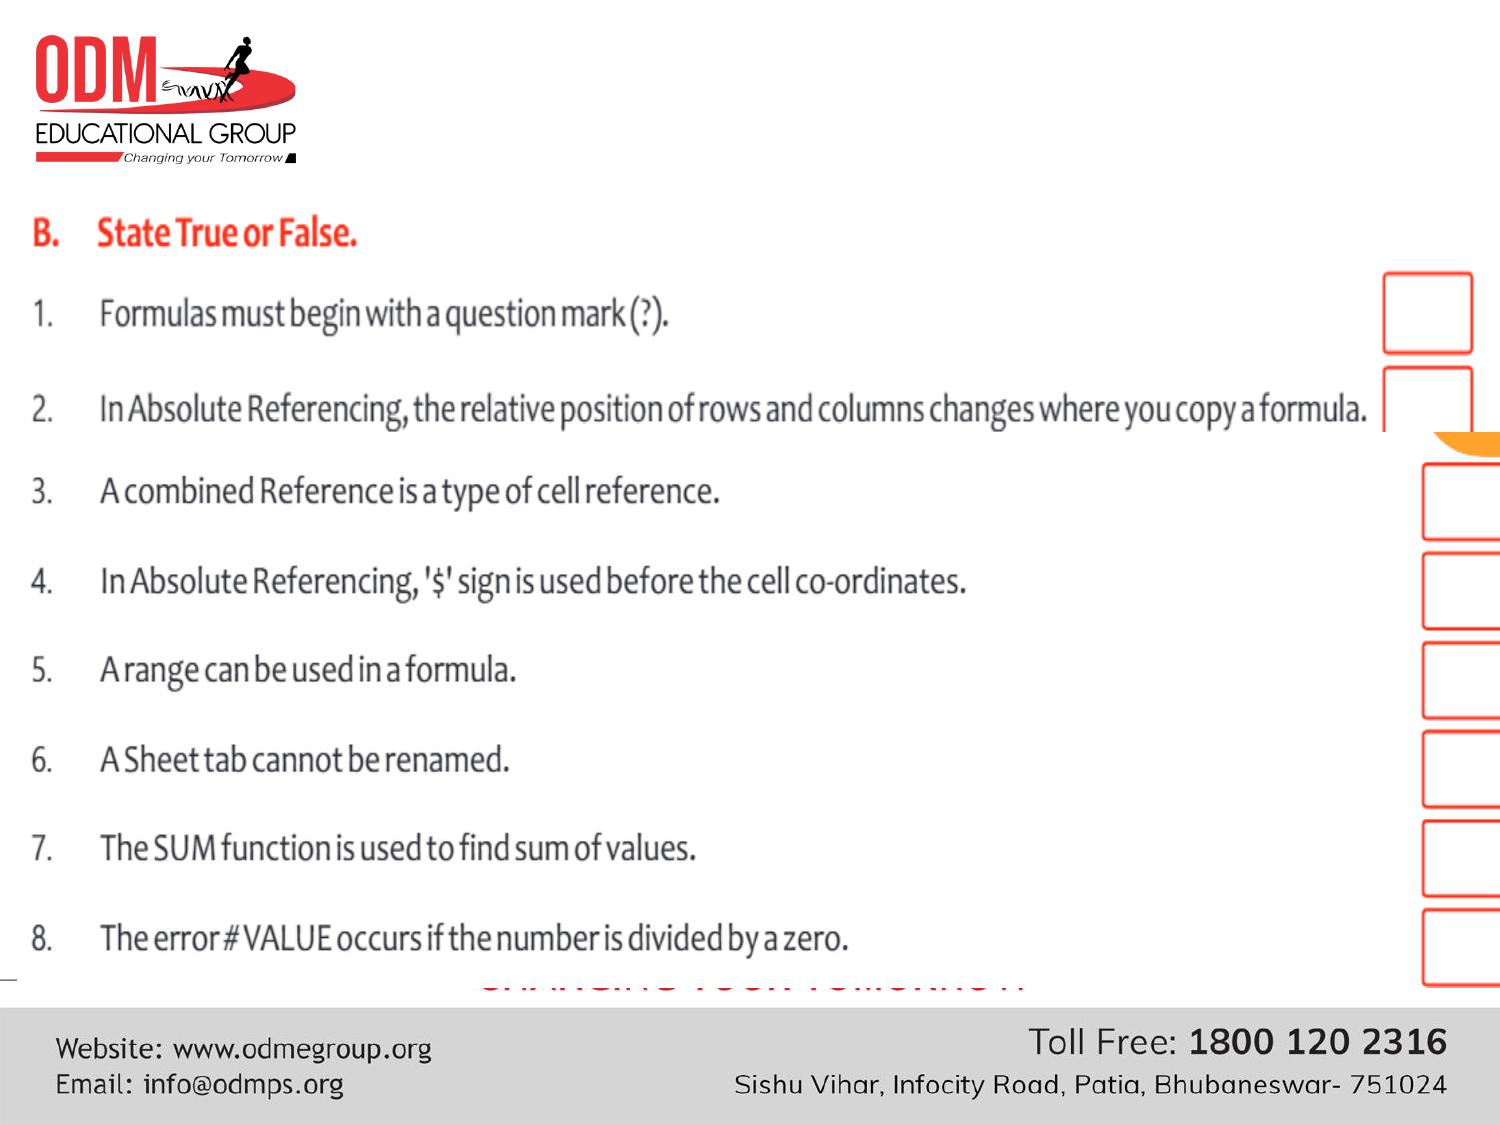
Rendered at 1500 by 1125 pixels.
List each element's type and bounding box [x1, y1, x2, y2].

picture [0, 207, 1500, 1125]
picture [36, 35, 296, 164]
